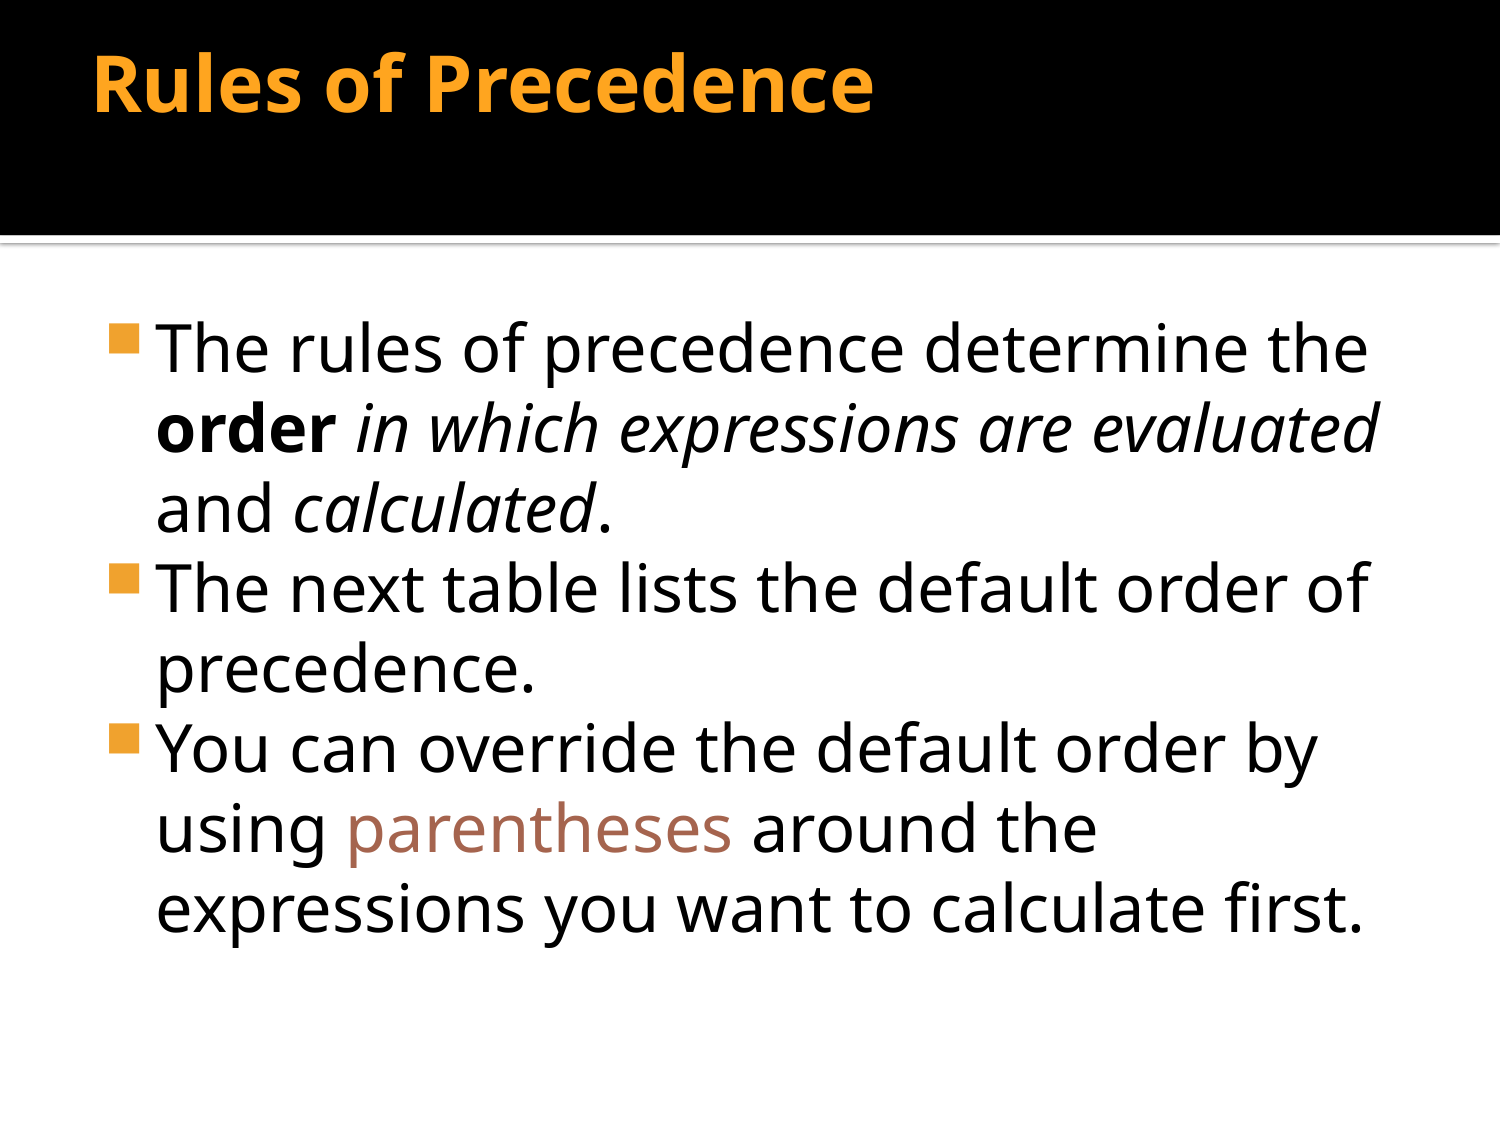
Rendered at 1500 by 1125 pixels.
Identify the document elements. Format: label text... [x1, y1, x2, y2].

list The rules of precedence determine the order in which expressions are evaluated and calculated. The next table lists the default order of precedence. You can override the default order by using parentheses around the expressions you want to calculate first. [74, 290, 1426, 1051]
title Rules of Precedence [75, 25, 1425, 231]
